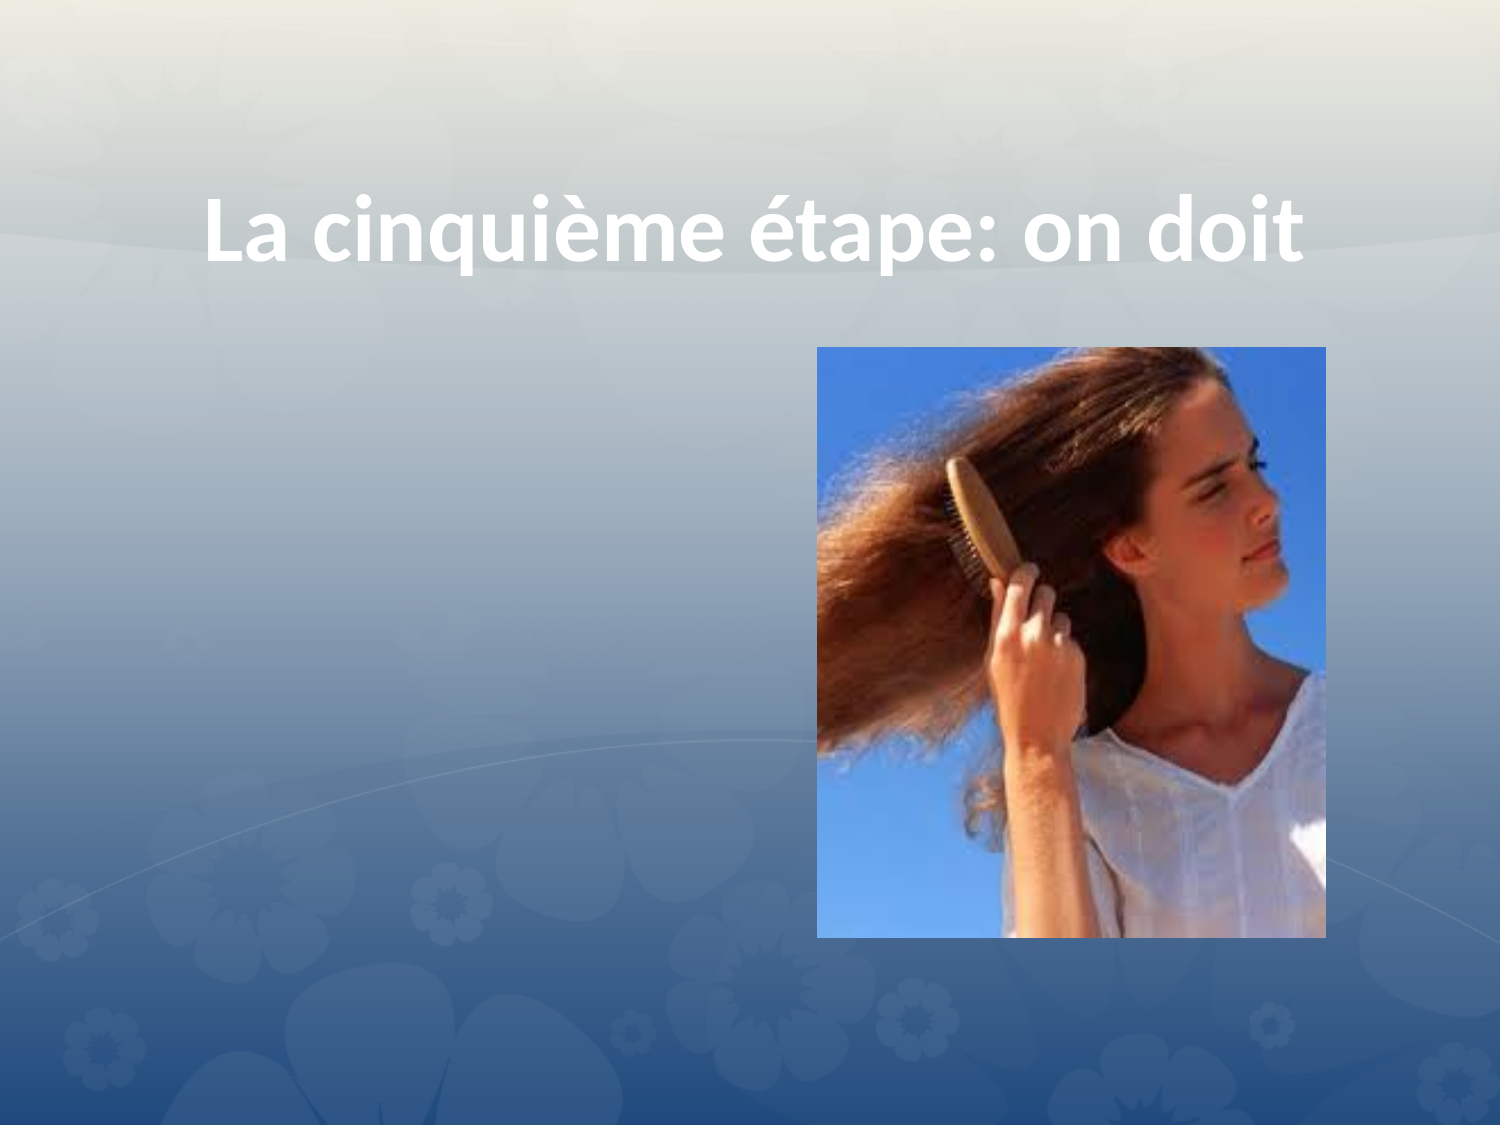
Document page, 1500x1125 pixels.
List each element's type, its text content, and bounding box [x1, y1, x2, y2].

title La cinquième étape: on doit [132, 88, 1377, 291]
picture [0, 0, 1500, 1125]
